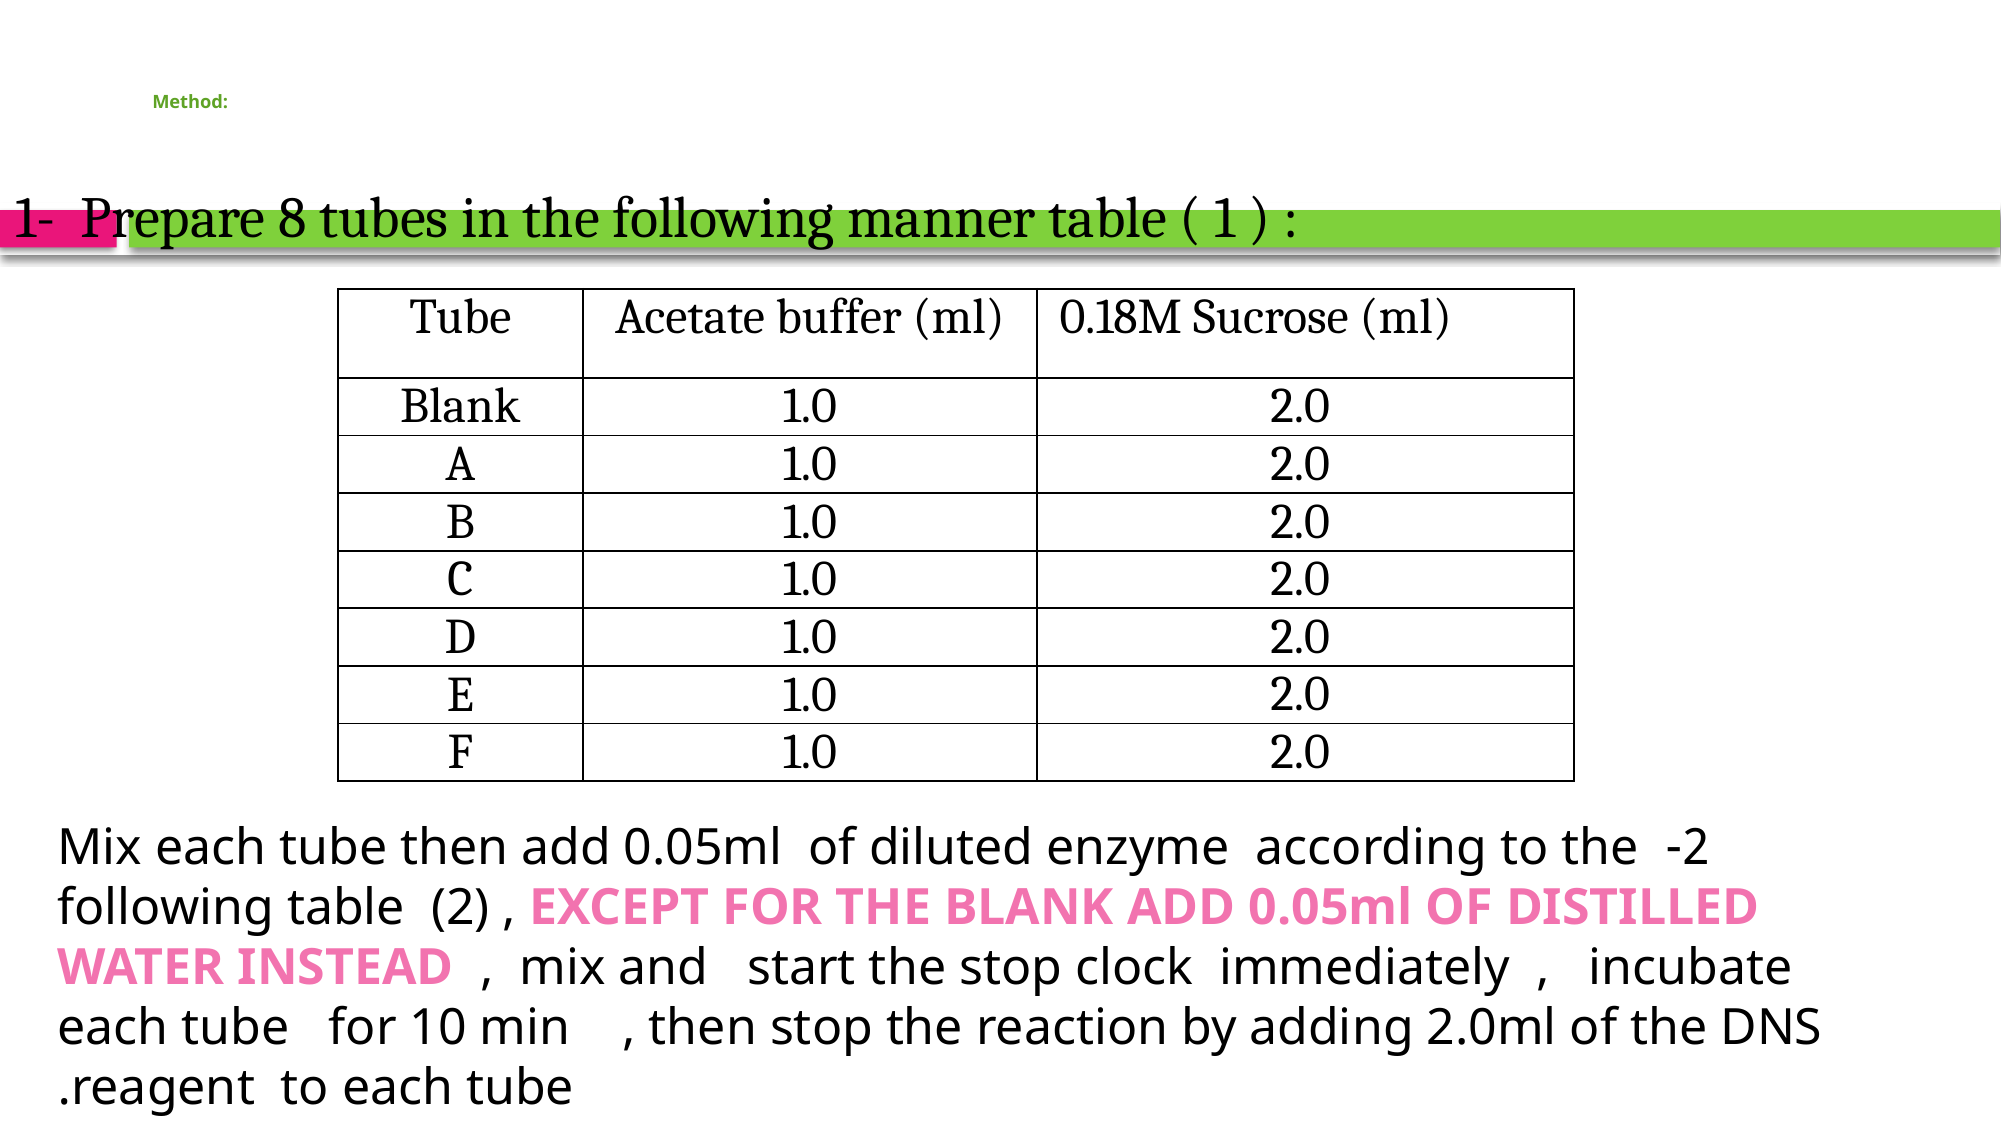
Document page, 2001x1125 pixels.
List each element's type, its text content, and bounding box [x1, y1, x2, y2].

table_cell 2.0 [1038, 494, 1573, 550]
table_cell 1.0 [584, 609, 1036, 665]
table_cell A [339, 436, 582, 492]
table_cell 2.0 [1038, 379, 1573, 435]
table_cell 1.0 [584, 436, 1036, 492]
table_header Acetate buffer (ml) [584, 327, 1036, 377]
table_cell 1.0 [584, 552, 1036, 607]
text_box 1- Prepare 8 tubes in the following manner table ( 1 ) : [0, 171, 2000, 327]
table_cell 2.0 [1038, 724, 1573, 780]
table_cell B [339, 494, 582, 550]
table_cell C [339, 552, 582, 607]
table_header 0.18M Sucrose (ml) [1038, 327, 1573, 377]
table_cell 2.0 [1038, 552, 1573, 607]
table_cell E [339, 667, 582, 723]
title Method: [137, 59, 1231, 143]
table_cell 1.0 [584, 379, 1036, 435]
table_header Tube [339, 327, 582, 377]
table_cell D [339, 609, 582, 665]
table_cell 2.0 [1038, 667, 1573, 723]
table_cell 1.0 [584, 667, 1036, 723]
text_box 2- Mix each tube then add 0.05ml of diluted enzyme according to the following table (2) , EXCEPT FOR THE BLANK ADD 0.05ml OF DISTILLED WATER INSTEAD , mix and start the stop clock immediately , incubate each tube for 10 min , then stop the reaction by adding 2.0ml of the DNS reagent to each tube. Note : Mix each tube frequently during the incubation time . [42, 806, 1909, 1125]
table_cell F [339, 724, 582, 780]
table_cell 2.0 [1038, 609, 1573, 665]
table_cell 1.0 [584, 494, 1036, 550]
table_cell 1.0 [584, 724, 1036, 780]
table_cell 2.0 [1038, 436, 1573, 492]
table_cell Blank [339, 379, 582, 435]
